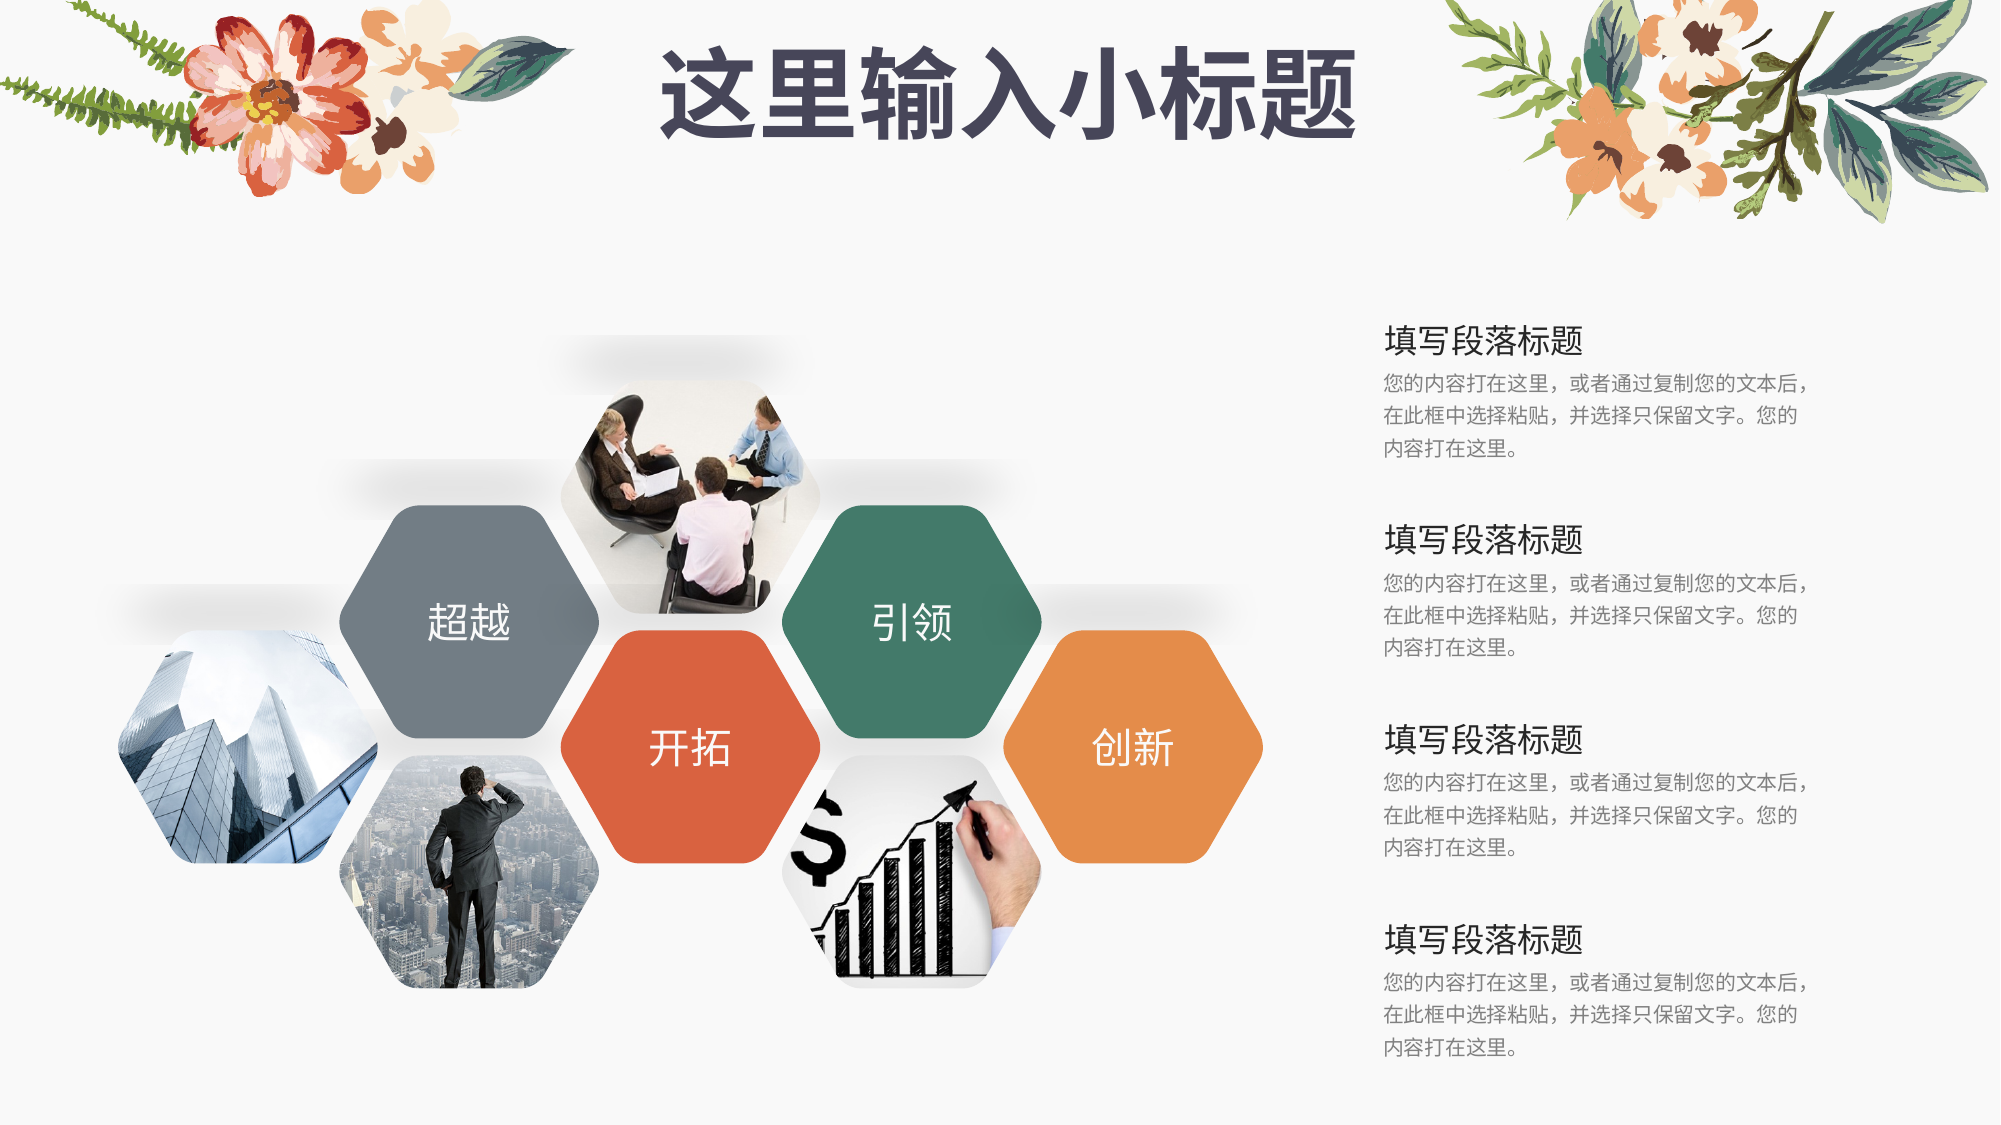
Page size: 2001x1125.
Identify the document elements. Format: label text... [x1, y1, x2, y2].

text_box 填写段落标题 [1369, 899, 1599, 959]
text_box [338, 754, 600, 990]
text_box 填写段落标题 [1369, 299, 1599, 360]
text_box [117, 629, 373, 865]
picture [1441, 0, 1990, 224]
text_box [559, 379, 816, 594]
text_box 引领 [781, 504, 1037, 740]
text_box [781, 754, 1043, 990]
text_box 创新 [1002, 629, 1264, 865]
text_box 您的内容打在这里，或者通过复制您的文本后，在此框中选择粘贴，并选择只保留文字。您的内容打在这里。 [1368, 355, 1829, 468]
text_box 开拓 [559, 629, 822, 865]
text_box 超越 [338, 504, 595, 740]
text_box 您的内容打在这里，或者通过复制您的文本后，在此框中选择粘贴，并选择只保留文字。您的内容打在这里。 [1368, 555, 1829, 668]
text_box 填写段落标题 [1369, 699, 1599, 760]
text_box 您的内容打在这里，或者通过复制您的文本后，在此框中选择粘贴，并选择只保留文字。您的内容打在这里。 [1368, 754, 1829, 867]
text_box 填写段落标题 [1369, 499, 1599, 560]
text_box 这里输入小标题 [643, 23, 1374, 159]
text_box 您的内容打在这里，或者通过复制您的文本后，在此框中选择粘贴，并选择只保留文字。您的内容打在这里。 [1368, 954, 1829, 1067]
picture [0, 0, 577, 197]
